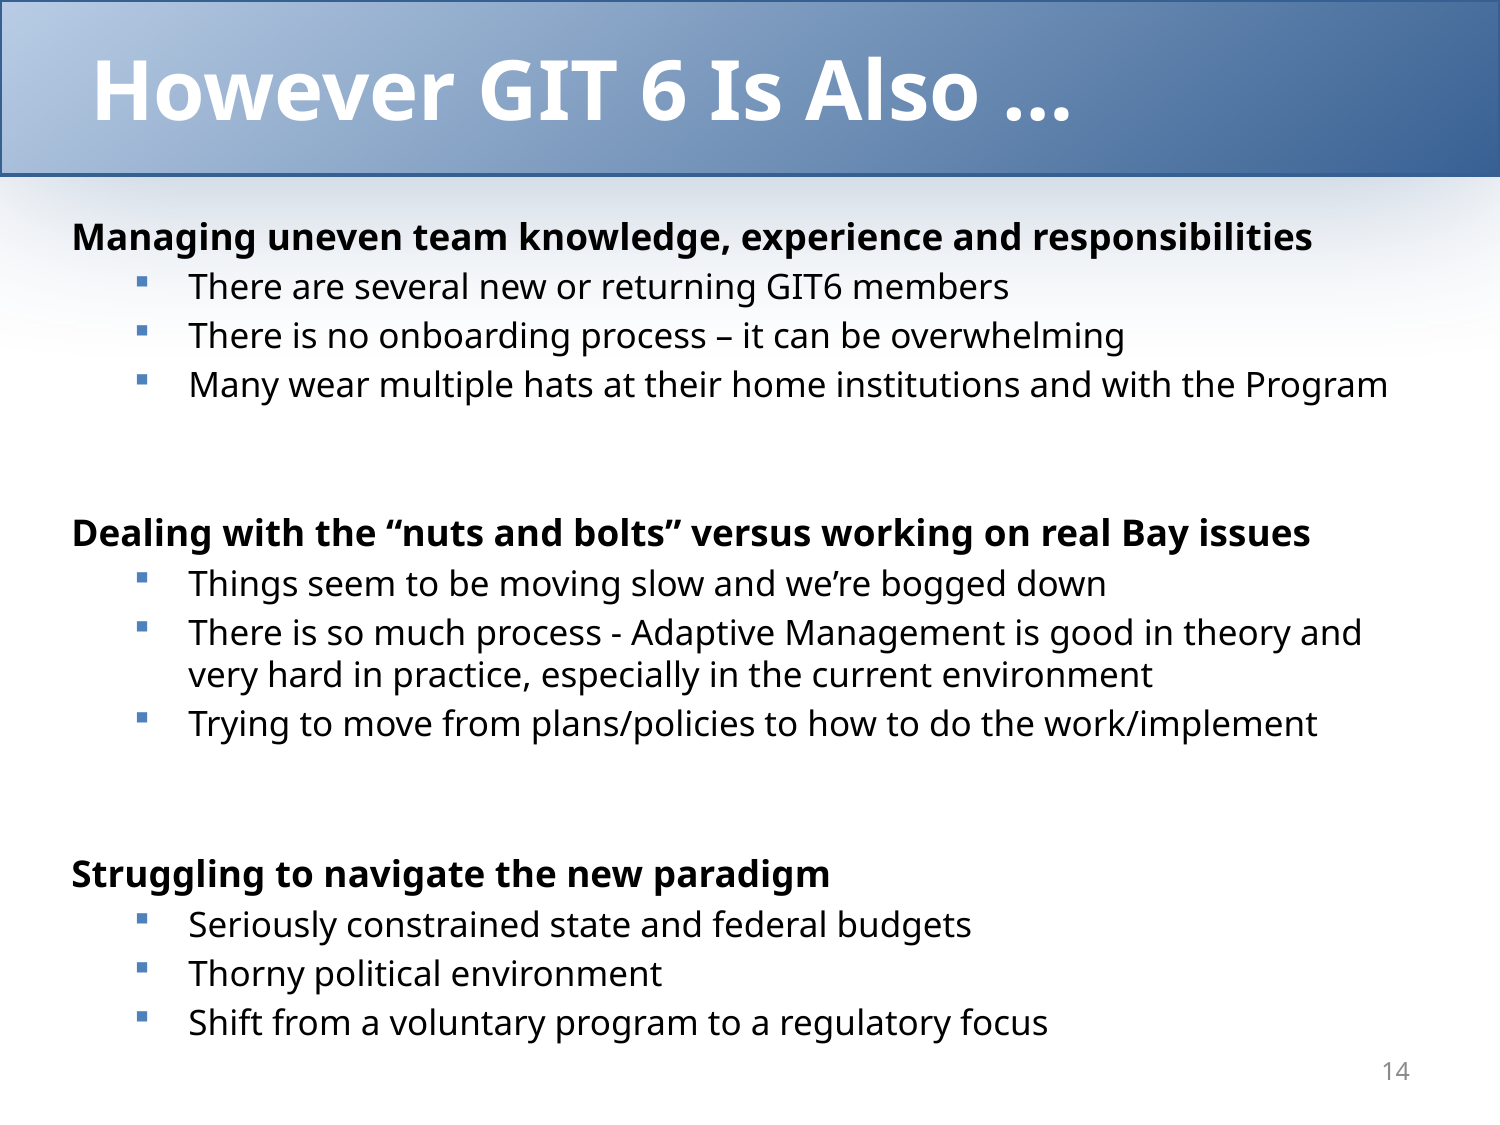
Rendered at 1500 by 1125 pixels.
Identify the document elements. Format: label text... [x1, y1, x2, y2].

title However GIT 6 Is Also … [75, 0, 1350, 175]
slide_number 14 [1074, 1042, 1425, 1103]
list Managing uneven team knowledge, experience and responsibilities There are several new or returning GIT6 members There is no onboarding process – it can be overwhelming Many wear multiple hats at their home institutions and with the Program Dealing with the “nuts and bolts” versus working on real Bay issues Things seem to be moving slow and we’re bogged down There is so much process - Adaptive Management is good in theory and very hard in practice, especially in the current environment Trying to move from plans/policies to how to do the work/implement Struggling to navigate the new paradigm Seriously constrained state and federal budgets Thorny political environment Shift from a voluntary program to a regulatory focus [56, 206, 1453, 1103]
